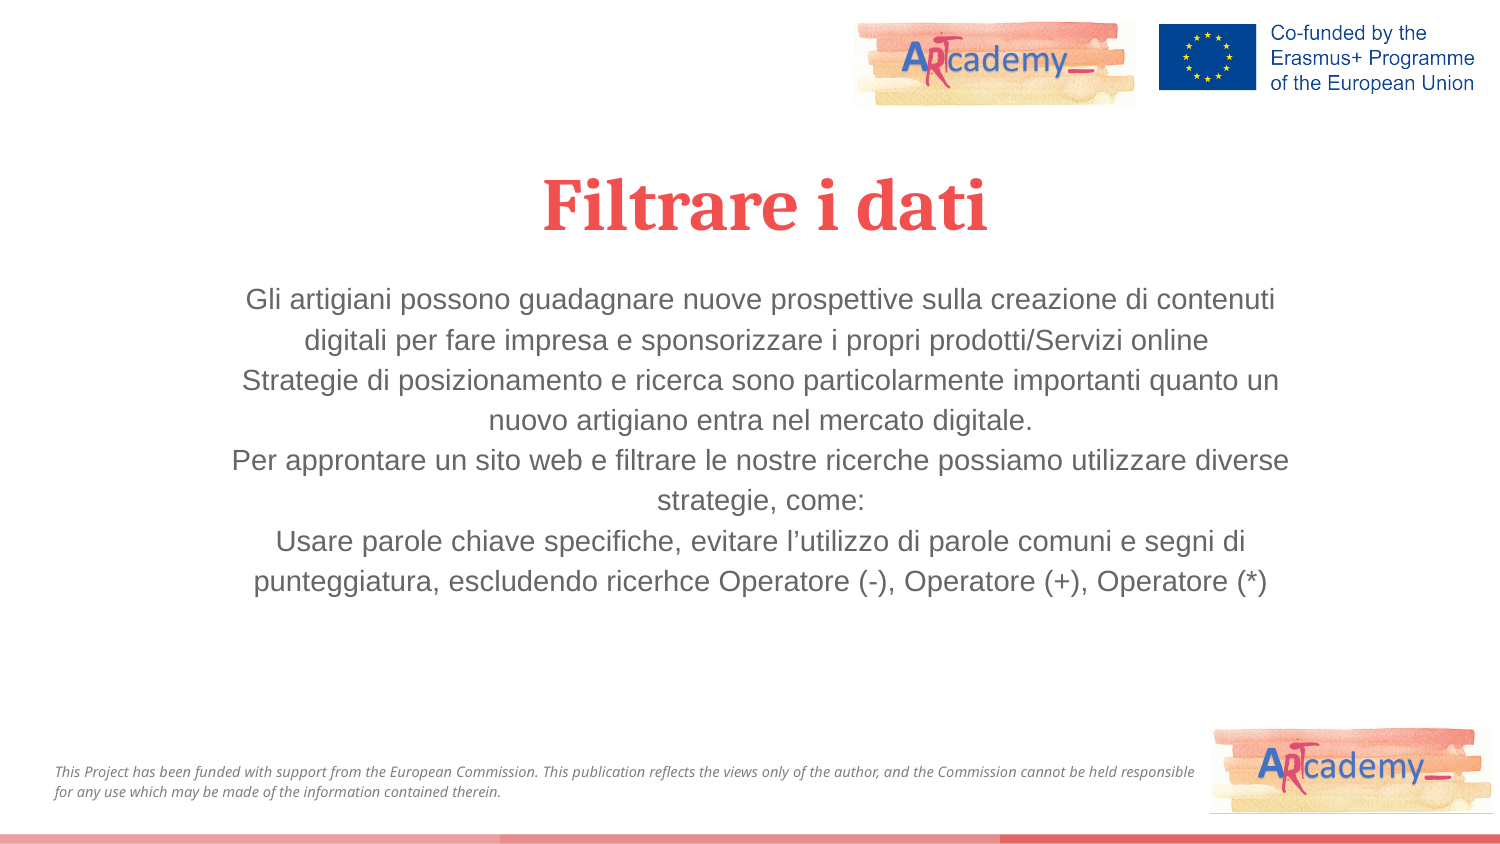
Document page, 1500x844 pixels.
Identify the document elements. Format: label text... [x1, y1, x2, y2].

picture [1210, 709, 1493, 844]
picture [854, 2, 1137, 138]
list Gli artigiani possono guadagnare nuove prospettive sulla creazione di contenuti digitali per fare impresa e sponsorizzare i propri prodotti/Servizi online Strategie di posizionamento e ricerca sono particolarmente importanti quanto un nuovo artigiano entra nel mercato digitale. Per approntare un sito web e filtrare le nostre ricerche possiamo utilizzare diverse strategie, come: Usare parole chiave specifiche, evitare l’utilizzo di parole comuni e segni di punteggiatura, escludendo ricerhce Operatore (-), Operatore (+), Operatore (*) [164, 260, 1336, 666]
picture [1158, 24, 1474, 94]
text_box This Project has been funded with support from the European Commission. This publication reflects the views only of the author, and the Commission cannot be held responsible for any use which may be made of the information contained therein. [39, 754, 1205, 799]
title Filtrare i dati [180, 53, 1352, 261]
